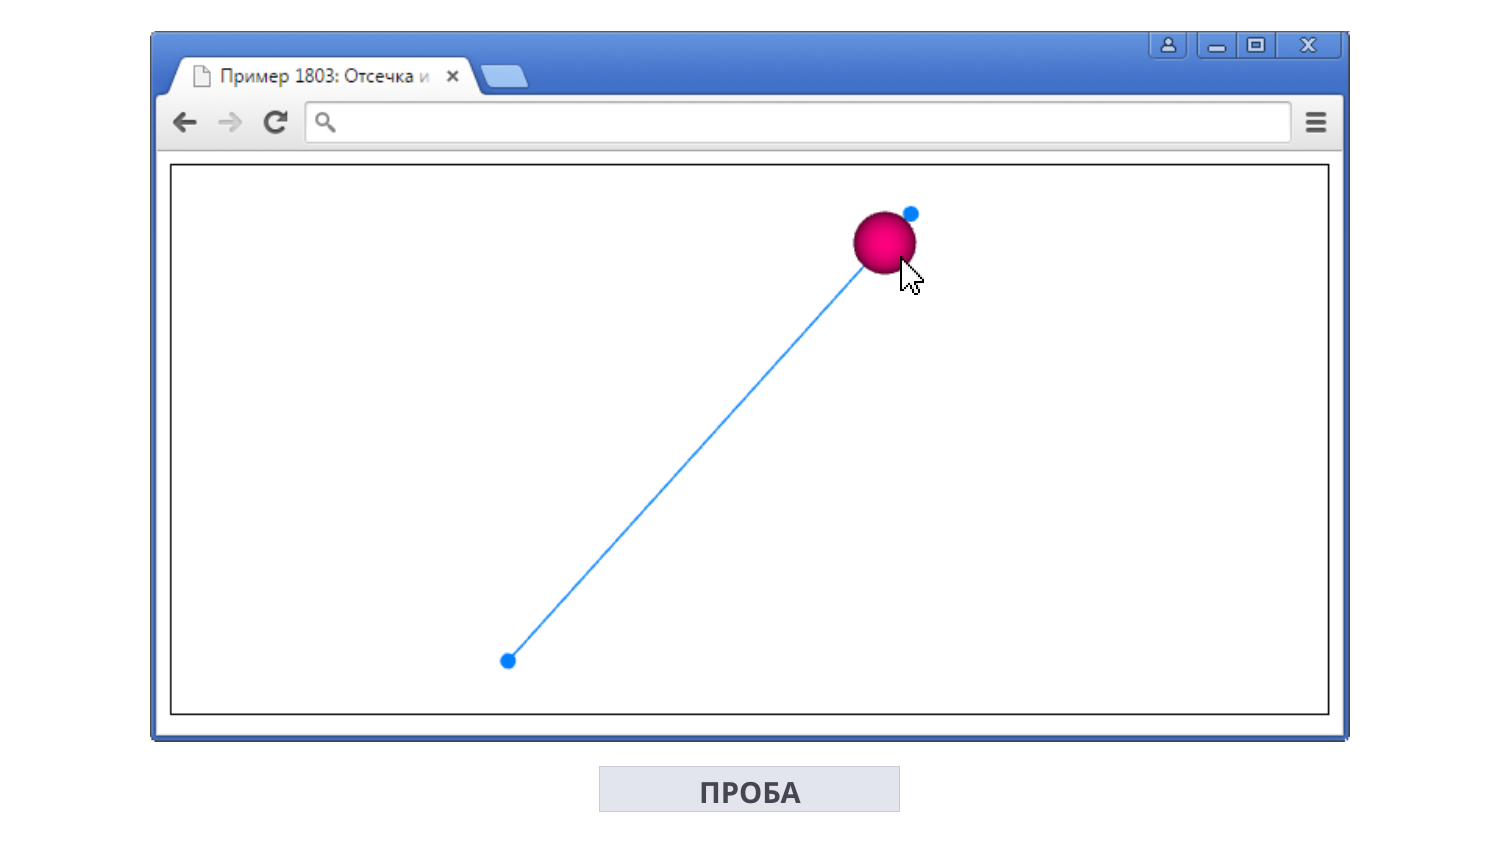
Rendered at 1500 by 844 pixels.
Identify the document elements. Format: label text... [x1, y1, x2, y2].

picture [149, 31, 1351, 742]
text_box ПРОБА [599, 766, 900, 812]
